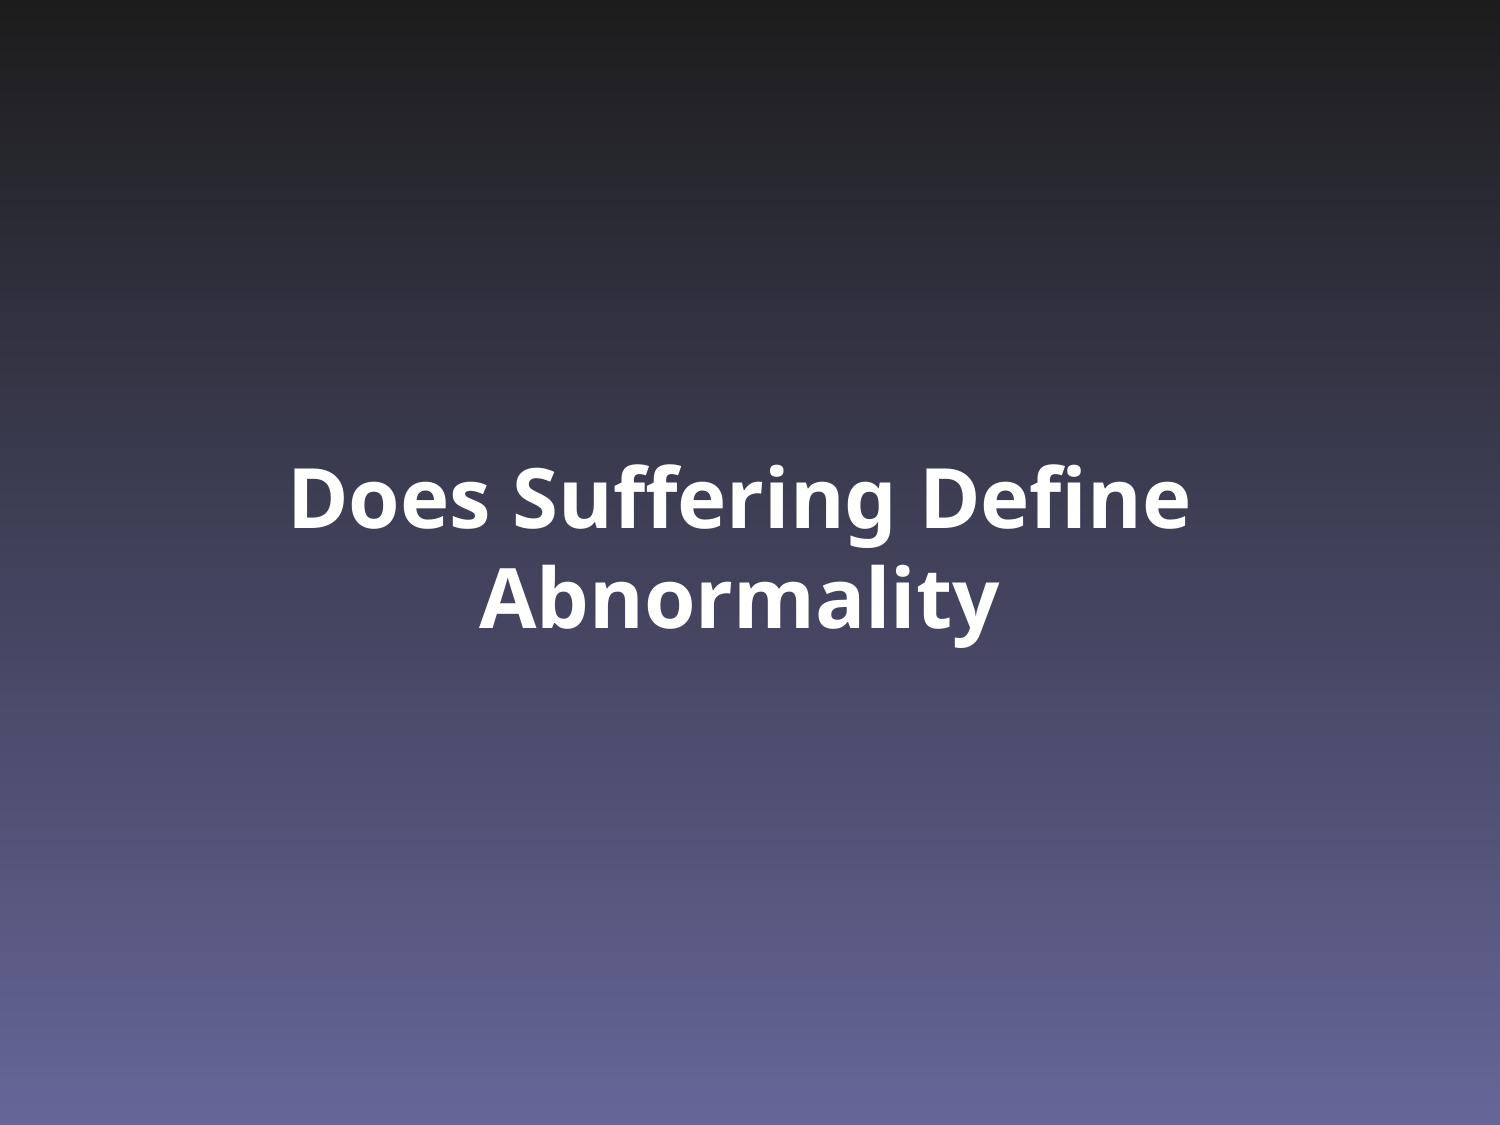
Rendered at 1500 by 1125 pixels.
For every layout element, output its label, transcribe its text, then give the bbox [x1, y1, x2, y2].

title Does Suffering Define Abnormality [64, 432, 1416, 658]
